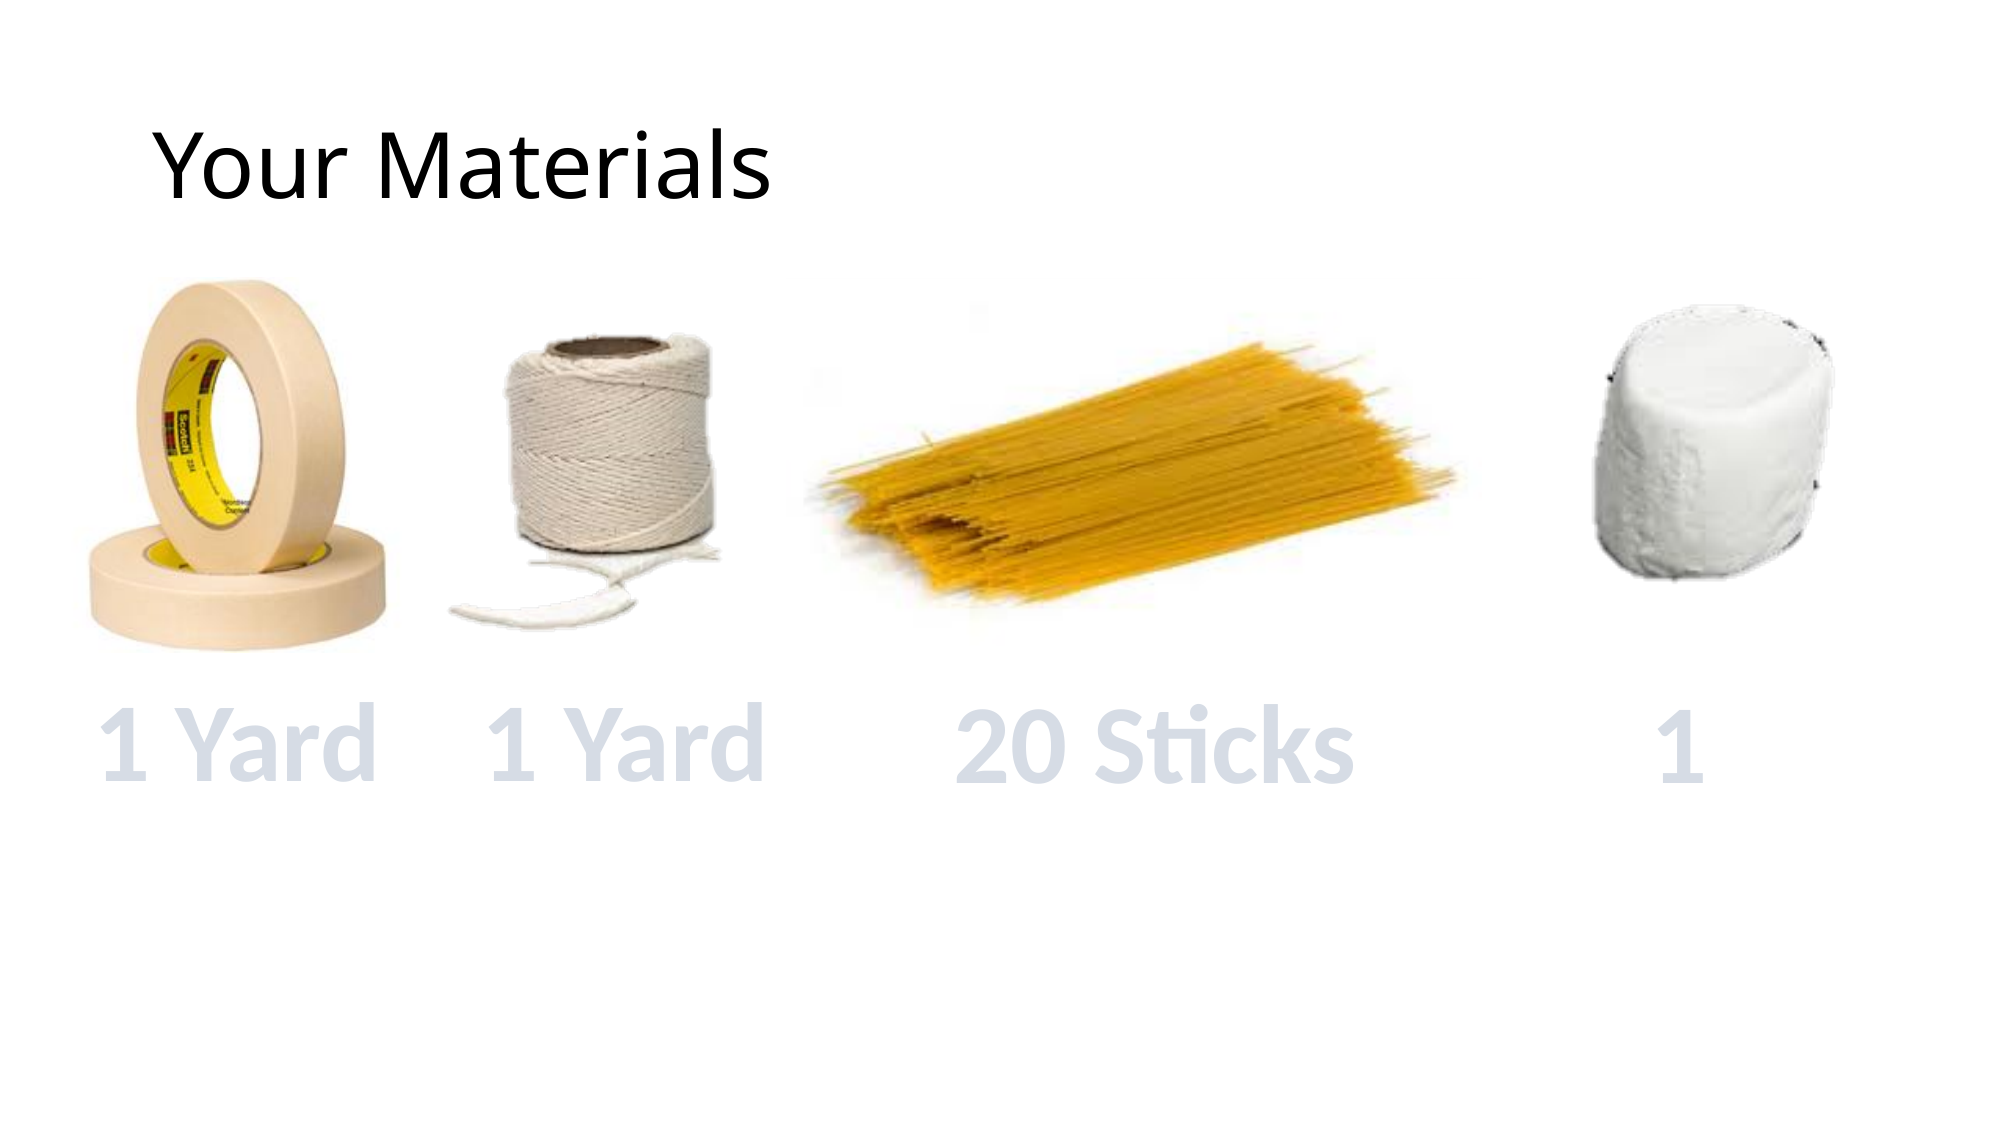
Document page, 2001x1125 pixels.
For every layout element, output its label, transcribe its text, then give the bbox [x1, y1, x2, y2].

text_box 1 [1635, 757, 1723, 814]
text_box 20 Sticks [938, 663, 1373, 814]
title Your Materials [137, 59, 1863, 277]
picture [49, 182, 2000, 757]
text_box 1 Yard [78, 661, 397, 812]
text_box 1 Yard [466, 662, 785, 812]
